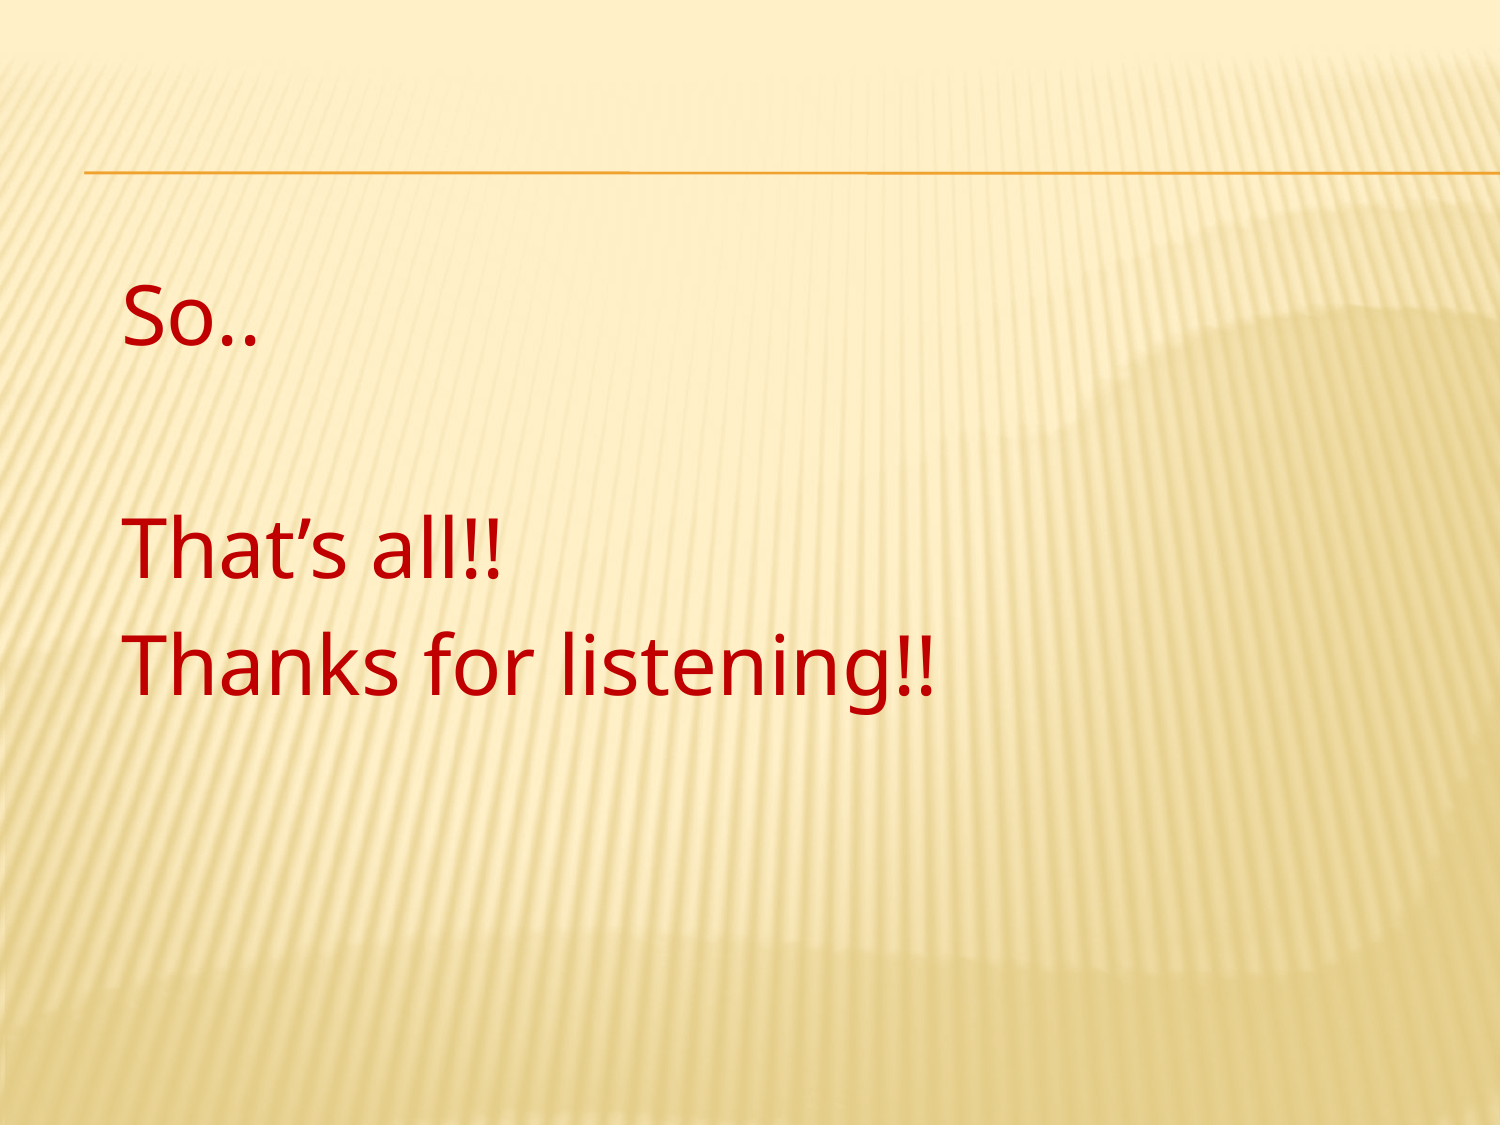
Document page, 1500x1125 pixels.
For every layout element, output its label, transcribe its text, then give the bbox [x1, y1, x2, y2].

list So.. That’s all!! Thanks for listening!! [50, 254, 1475, 998]
